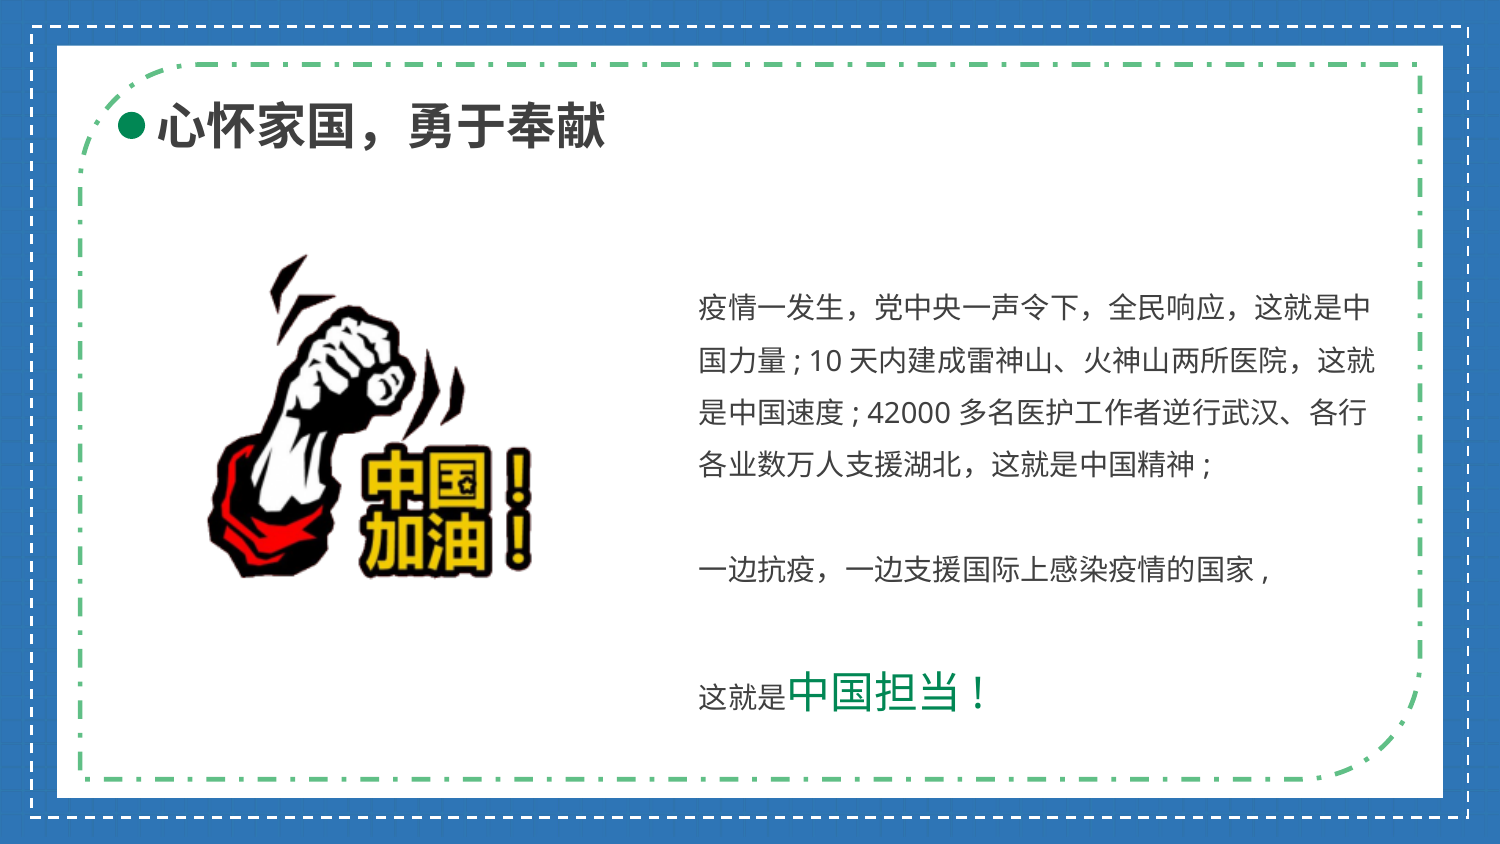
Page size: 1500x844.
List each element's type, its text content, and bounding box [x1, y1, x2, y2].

picture [54, 161, 645, 713]
text_box 疫情一发生，党中央一声令下，全民响应，这就是中国力量; 10天内建成雷神山、火神山两所医院，这就是中国速度; 42000多名医护工作者逆行武汉、各行各业数万人支援湖北，这就是中国精神; 一边抗疫，一边支援国际上感染疫情的国家, 这就是中国担当! [687, 266, 1404, 724]
text_box [ [79, 63, 1421, 781]
text_box [116, 110, 147, 140]
text_box [0, 0, 1499, 837]
text_box 心怀家国，勇于奉献 [145, 89, 726, 161]
